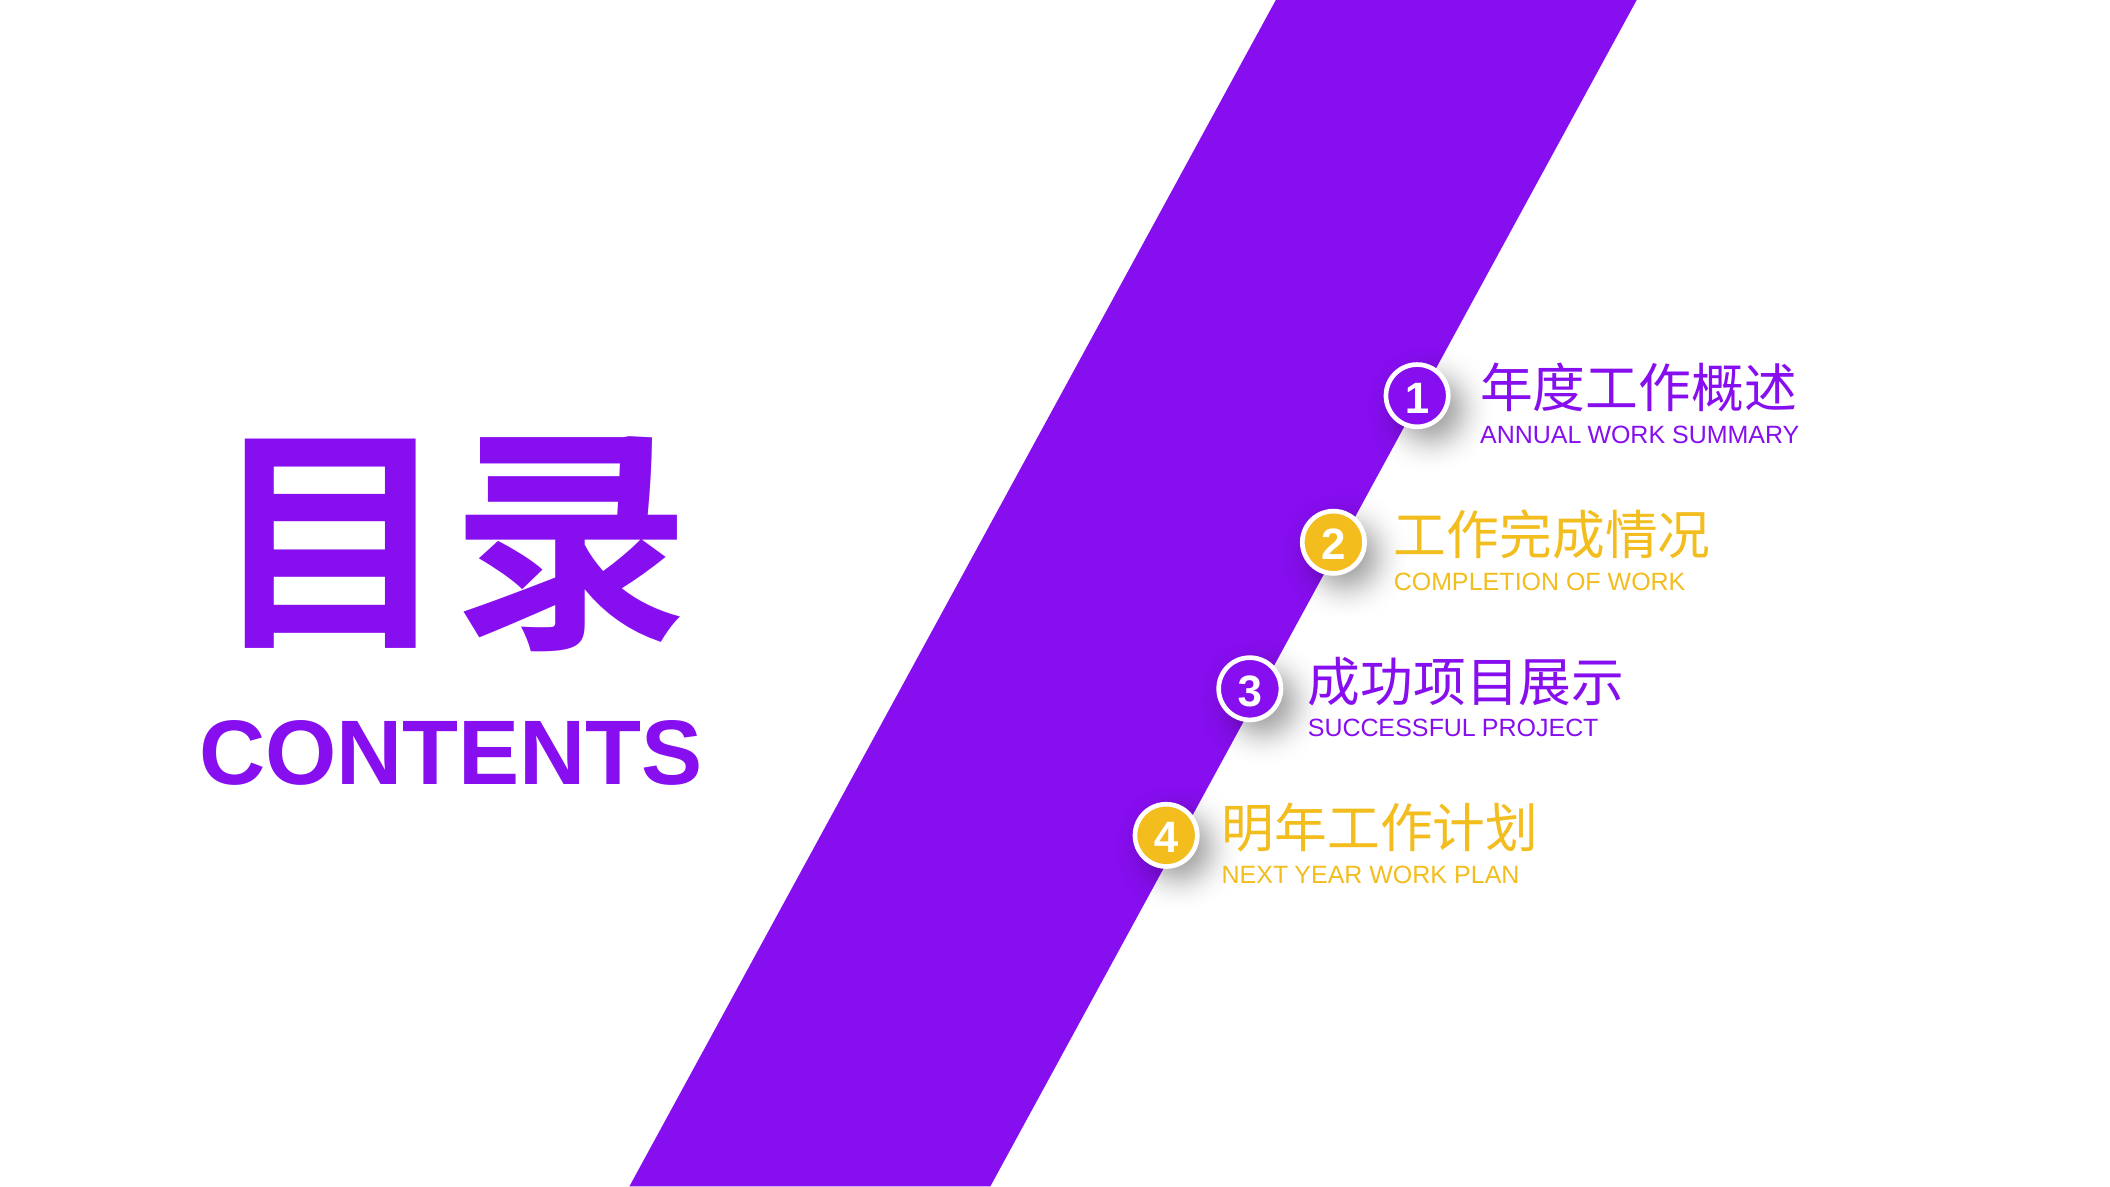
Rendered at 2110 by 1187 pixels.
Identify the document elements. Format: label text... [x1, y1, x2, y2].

text_box 4 [1133, 803, 1199, 868]
text_box [629, 0, 1637, 1187]
text_box CONTENTS [180, 692, 723, 803]
text_box 3 [1217, 656, 1283, 721]
text_box 1 [1384, 363, 1450, 428]
text_box 2 [1301, 510, 1366, 575]
text_box 目录 [198, 389, 704, 678]
